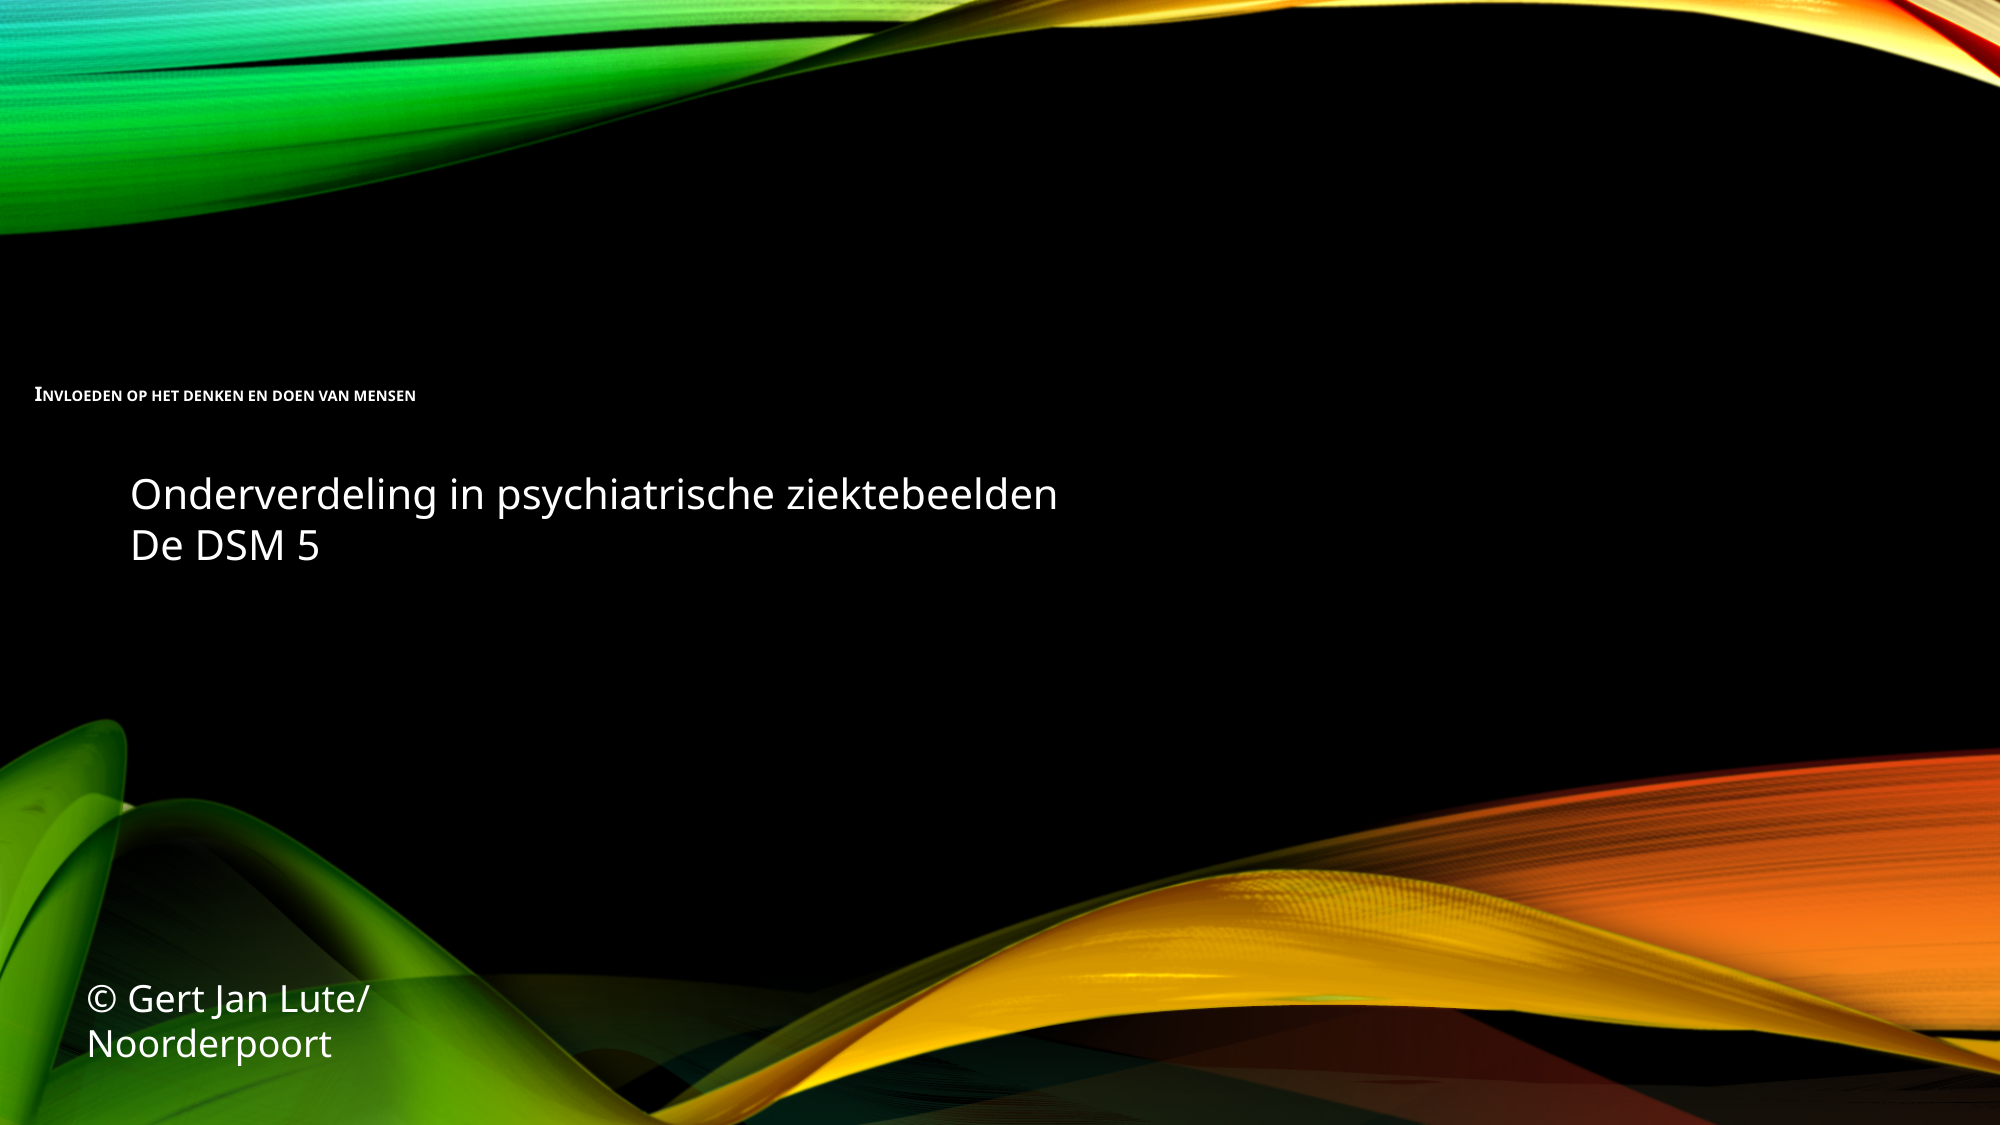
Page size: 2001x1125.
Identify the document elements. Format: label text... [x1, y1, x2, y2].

picture [0, 0, 2000, 237]
text_box © Gert Jan Lute/ Noorderpoort [71, 967, 635, 1073]
picture [0, 717, 2000, 1125]
title Invloeden op het denken en doen van mensen [19, 173, 1844, 413]
text_box Onderverdeling in psychiatrische ziektebeelden De DSM 5 [115, 460, 1431, 576]
